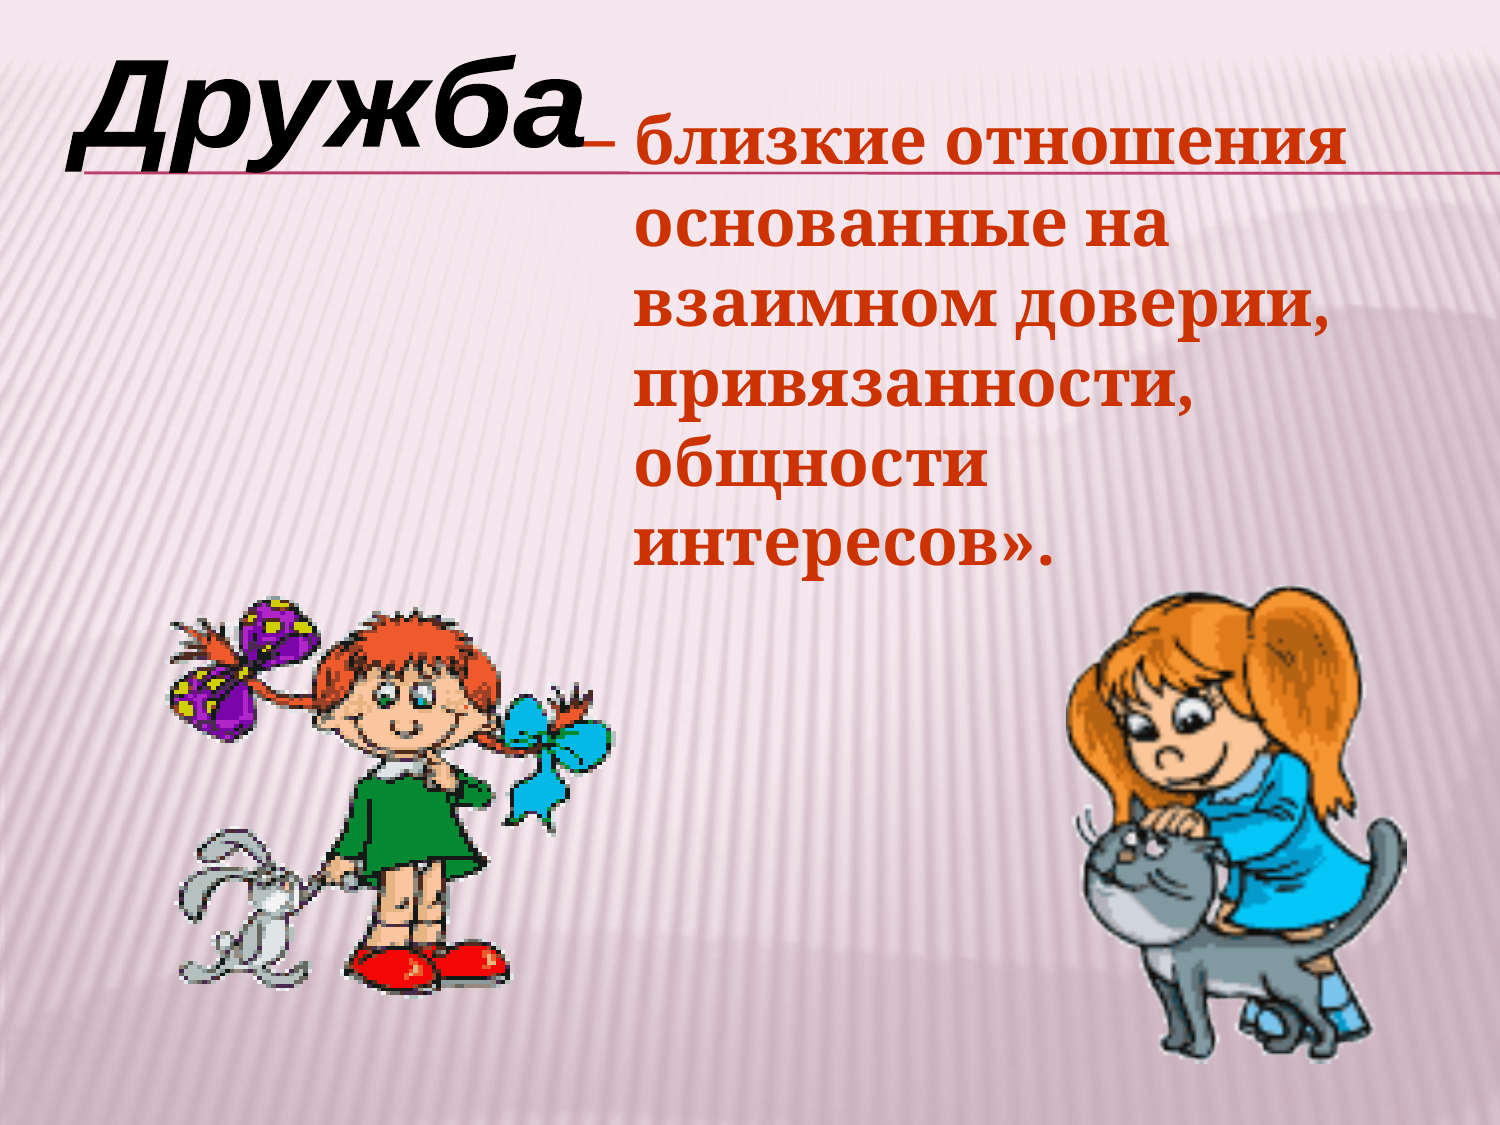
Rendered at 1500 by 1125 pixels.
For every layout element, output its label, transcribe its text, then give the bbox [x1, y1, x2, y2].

picture [1066, 585, 1407, 1065]
title [501, 0, 1436, 237]
list – близкие отношения основанные на взаимном доверии, привязанности, общности интересов». [562, 82, 1442, 802]
picture [152, 585, 616, 1008]
